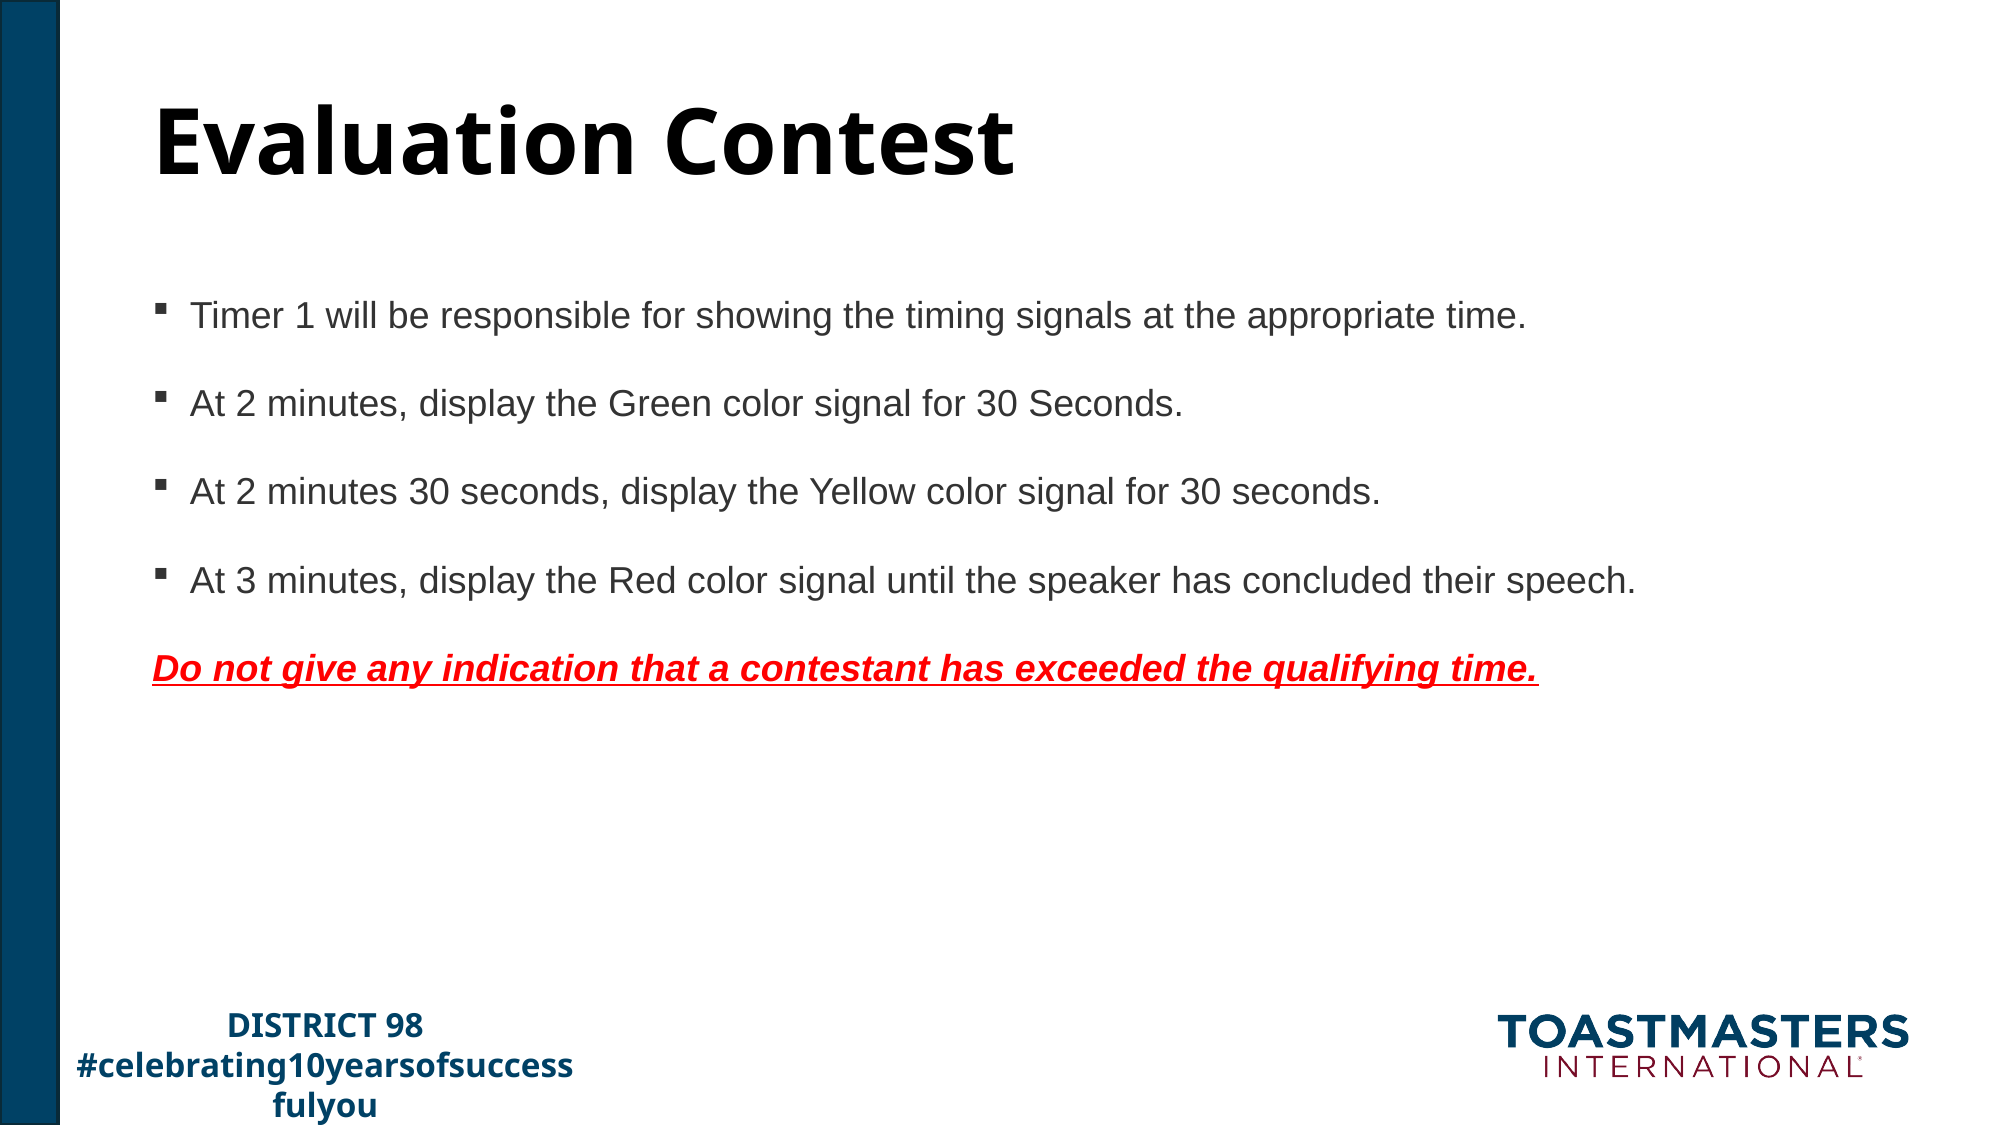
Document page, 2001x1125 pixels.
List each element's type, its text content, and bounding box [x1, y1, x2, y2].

picture [1383, 631, 2000, 1125]
text_box [0, 0, 60, 1125]
text_box DISTRICT 98 #celebrating10yearsofsuccessfulyou [57, 996, 593, 1125]
title Evaluation Contest [137, 59, 1944, 229]
list Timer 1 will be responsible for showing the timing signals at the appropriate time. At 2 minutes, display the Green color signal for 30 Seconds. At 2 minutes 30 seconds, display the Yellow color signal for 30 seconds. At 3 minutes, display the Red color signal until the speaker has concluded their speech. Do not give any indication that a contestant has exceeded the qualifying time. [137, 260, 1865, 950]
